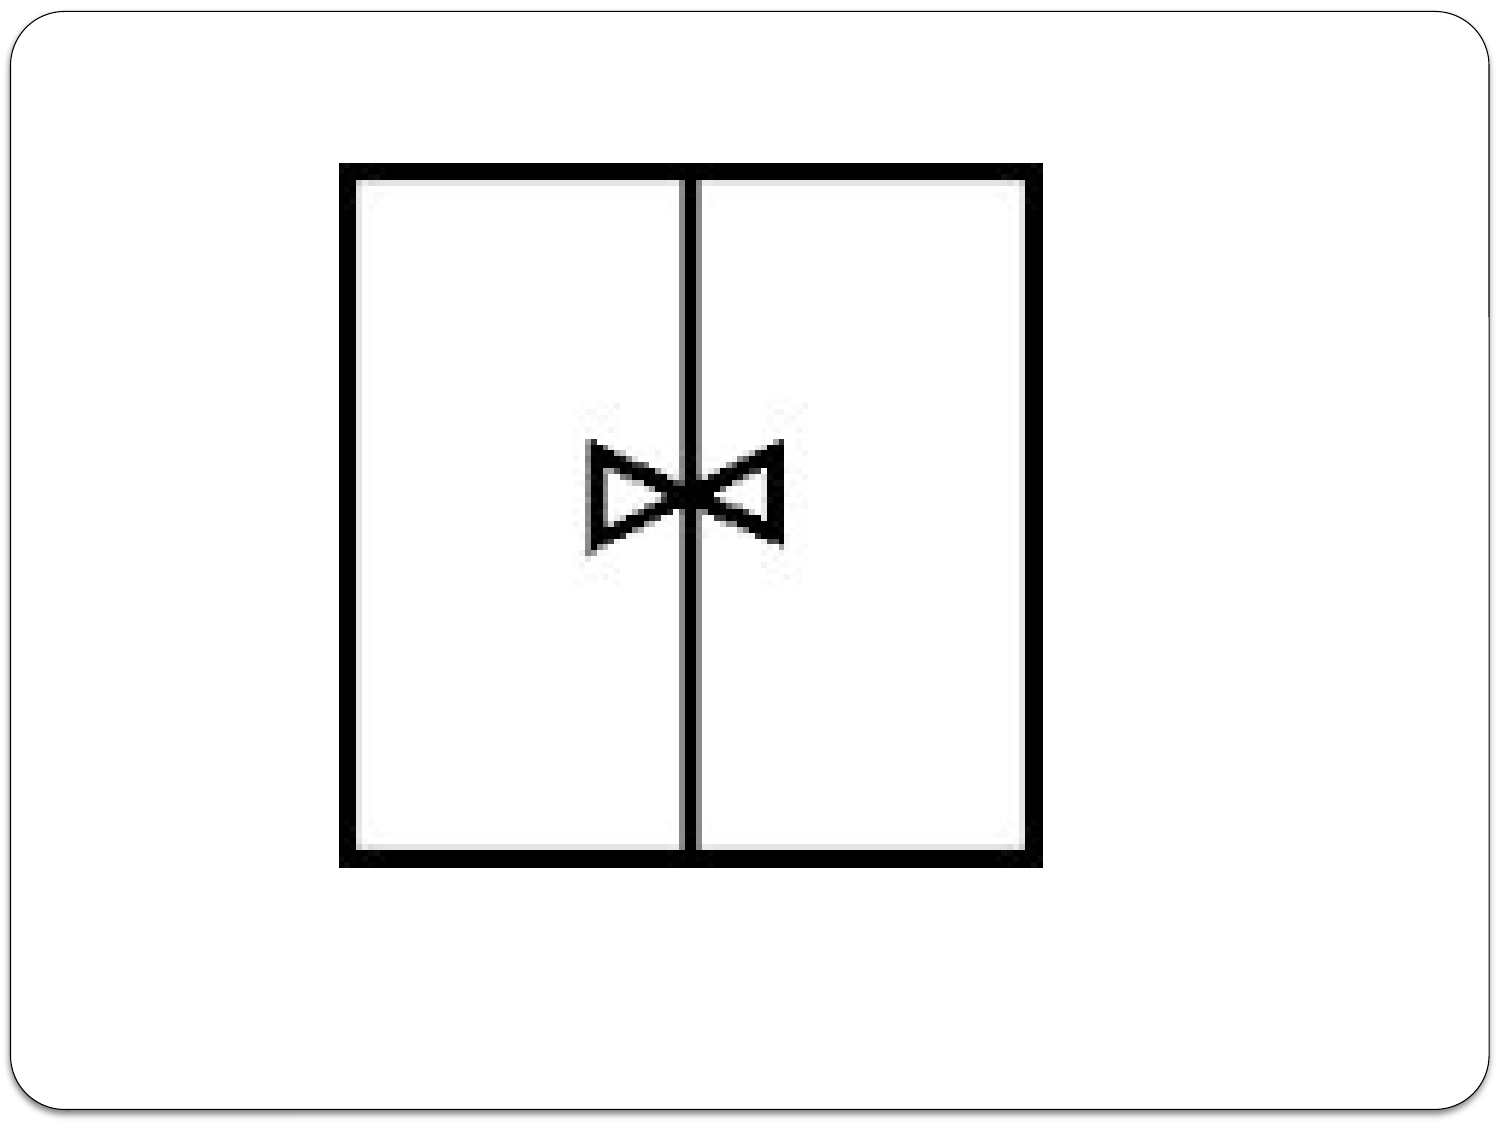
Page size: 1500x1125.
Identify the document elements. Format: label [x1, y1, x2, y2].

list [338, 163, 1044, 869]
